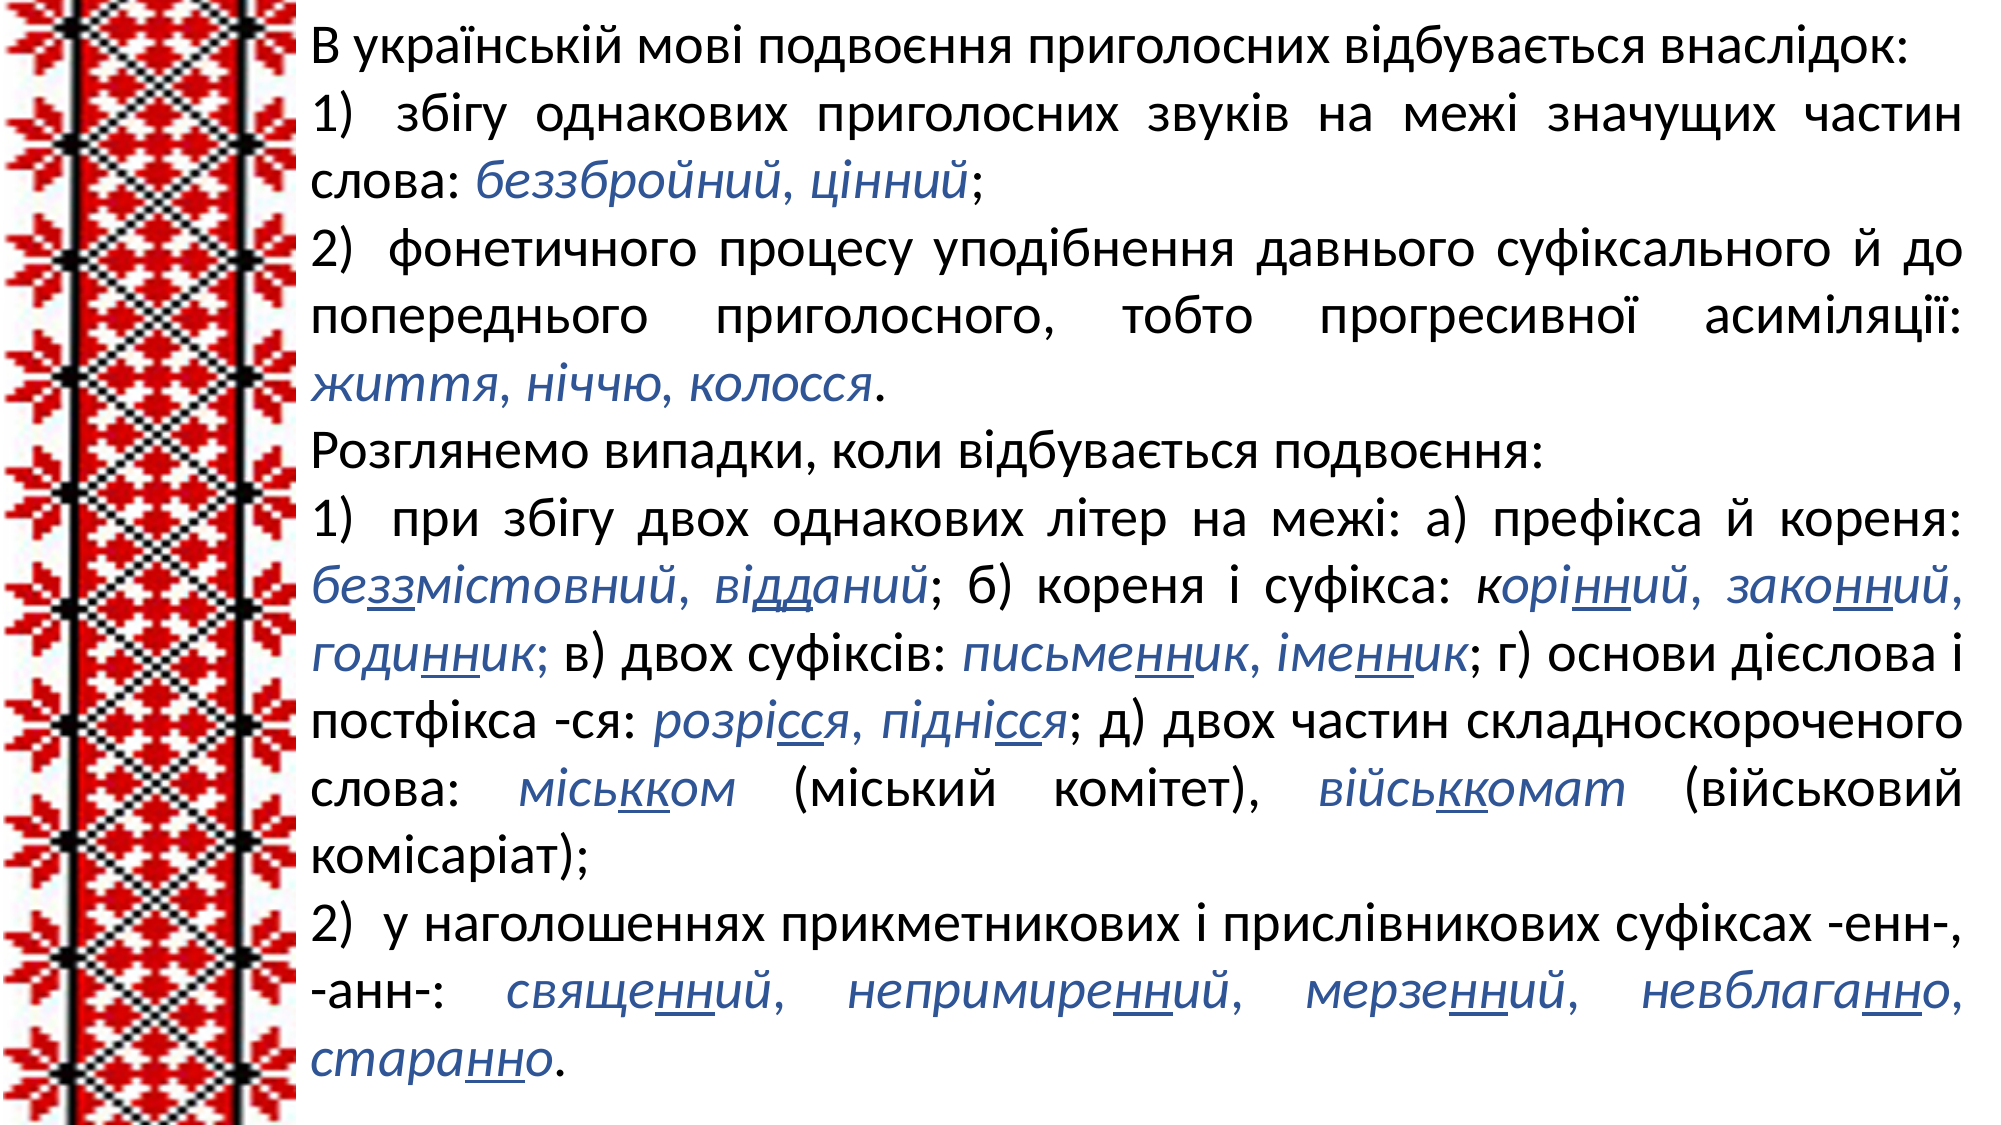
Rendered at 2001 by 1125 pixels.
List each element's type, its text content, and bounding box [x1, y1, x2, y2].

picture [3, 0, 296, 1125]
text_box В українській мові подвоєння приголосних відбувається внаслідок: 1) збігу однакових приголосних звуків на межі значущих частин слова: беззбройний, цінний; 2) фонетичного процесу уподібнення давнього суфіксального й до попереднього приголосного, тобто прогресивної асиміляції: життя, ніччю, колосся. Розглянемо випадки, коли відбувається подвоєння: 1) при збігу двох однакових літер на межі: а) префікса й кореня: беззмістовний, відданий; б) кореня і суфікса: корінний, законний, годинник; в) двох суфіксів: письменник, іменник; г) основи дієслова і постфікса -ся: розрісся, піднісся; д) двох частин складноскороченого слова: міськком (міський комітет), військкомат (військовий комісаріат); 2) у наголошеннях прикметникових і прислівникових суфіксах -енн-, -анн-: священний, непримиренний, мерзенний, невблаганно, старанно. [296, 0, 1980, 1095]
